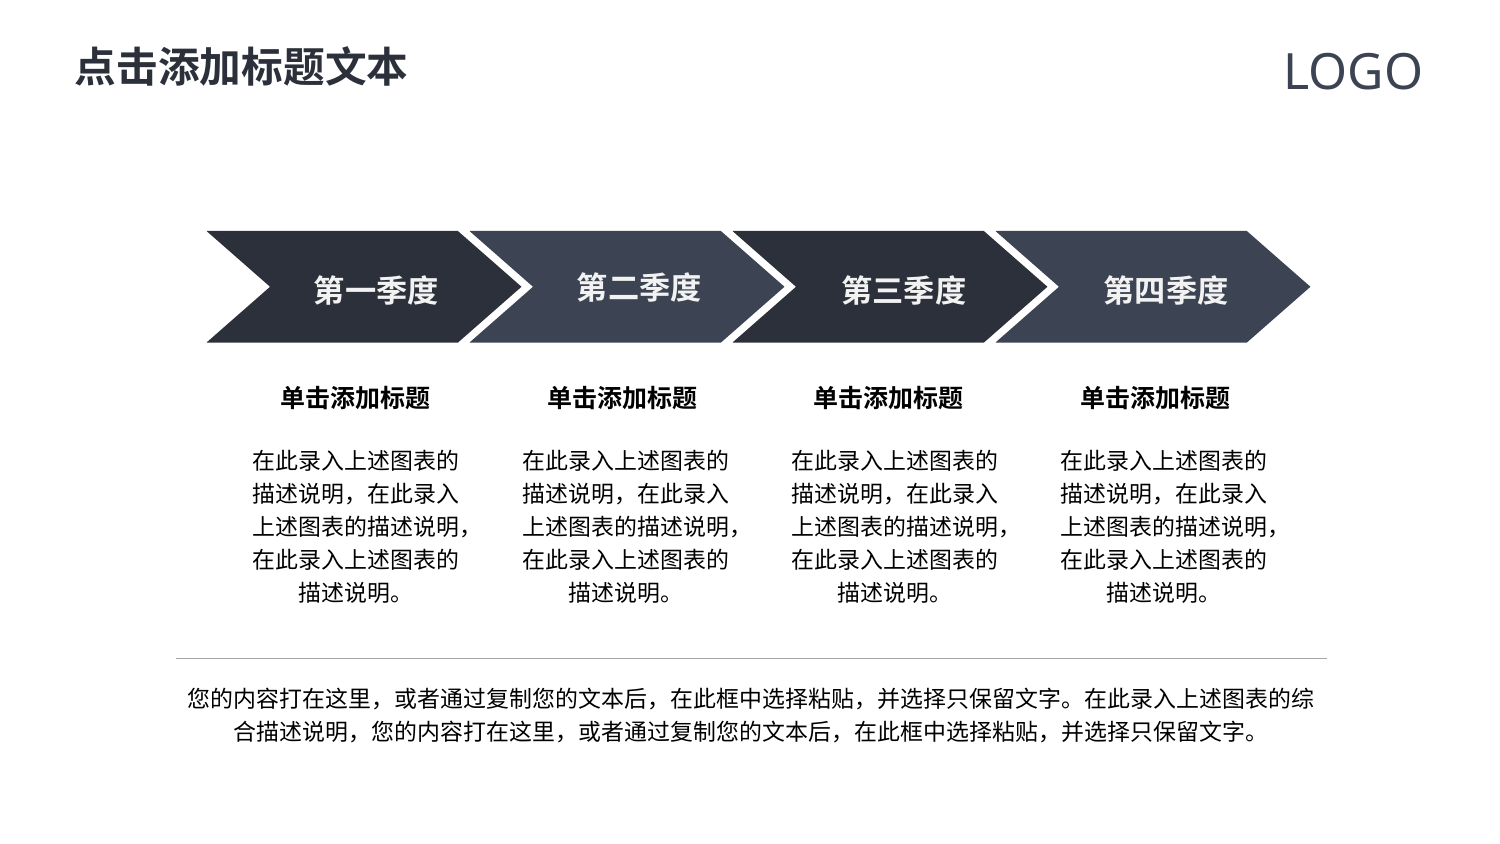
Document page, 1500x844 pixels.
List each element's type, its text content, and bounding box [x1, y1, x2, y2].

text_box 在此录入上述图表的描述说明，在此录入上述图表的描述说明，在此录入上述图表的描述说明。 [238, 435, 474, 612]
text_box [1048, 230, 1311, 343]
text_box 单击添加标题 [269, 376, 442, 418]
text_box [732, 230, 1048, 343]
text_box 单击添加标题 [535, 376, 709, 418]
text_box 在此录入上述图表的描述说明，在此录入上述图表的描述说明，在此录入上述图表的描述说明。 [510, 435, 742, 612]
text_box 点击添加标题文本 [59, 33, 424, 99]
text_box LOGO [1268, 31, 1439, 107]
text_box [206, 230, 522, 343]
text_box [522, 230, 732, 343]
text_box 在此录入上述图表的描述说明，在此录入上述图表的描述说明，在此录入上述图表的描述说明。 [778, 435, 1012, 612]
text_box 单击添加标题 [1069, 376, 1242, 418]
text_box 单击添加标题 [802, 376, 976, 418]
text_box 在此录入上述图表的描述说明，在此录入上述图表的描述说明，在此录入上述图表的描述说明。 [1048, 435, 1280, 612]
text_box 您的内容打在这里，或者通过复制您的文本后，在此框中选择粘贴，并选择只保留文字。在此录入上述图表的综合描述说明，您的内容打在这里，或者通过复制您的文本后，在此框中选择粘贴，并选择只保留文字。 [174, 673, 1329, 751]
